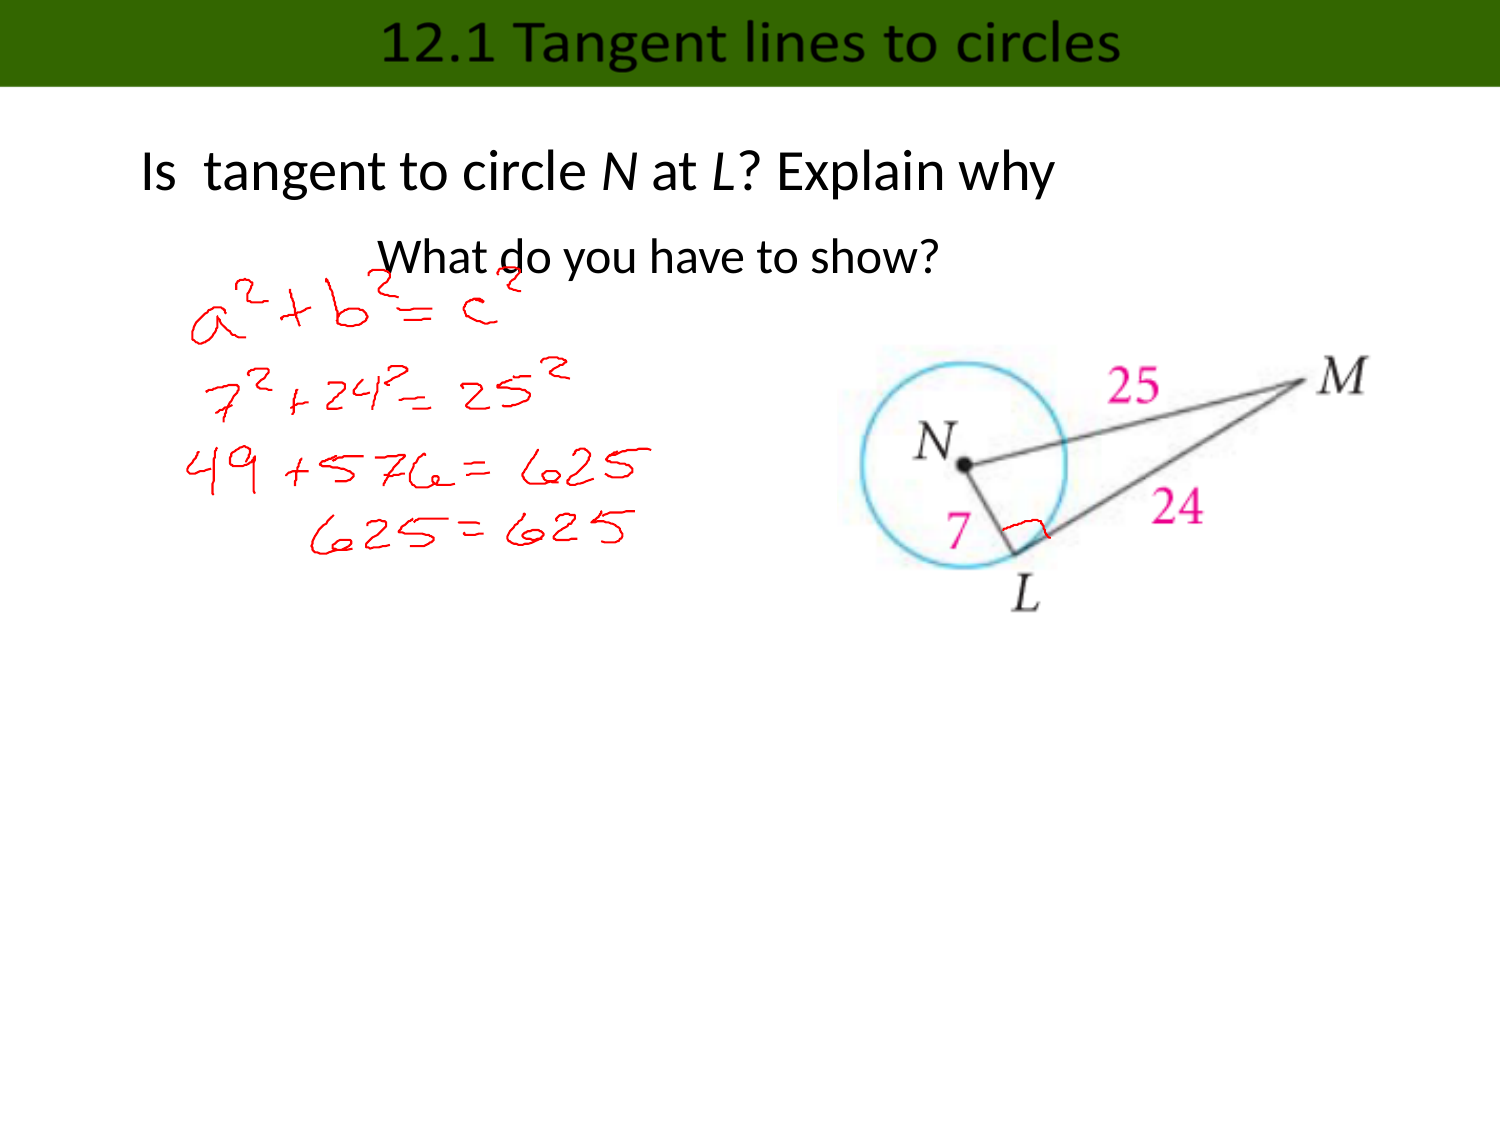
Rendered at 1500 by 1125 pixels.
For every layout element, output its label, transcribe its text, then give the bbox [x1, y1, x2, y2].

text_box [601, 510, 635, 517]
text_box [552, 513, 578, 541]
text_box [397, 517, 435, 547]
text_box [512, 375, 532, 379]
text_box [566, 447, 594, 486]
text_box [604, 454, 634, 479]
text_box [466, 471, 491, 476]
text_box [462, 297, 498, 325]
text_box [235, 278, 269, 304]
text_box [295, 315, 301, 327]
text_box [205, 384, 240, 411]
text_box [191, 306, 247, 345]
text_box [460, 382, 491, 410]
text_box [331, 455, 364, 462]
text_box [215, 404, 233, 414]
text_box [365, 519, 391, 550]
text_box [457, 521, 481, 525]
text_box [290, 401, 309, 409]
text_box [326, 381, 346, 410]
text_box [296, 457, 303, 470]
text_box [292, 388, 299, 405]
text_box [409, 452, 456, 489]
text_box [463, 461, 485, 465]
text_box [294, 474, 299, 487]
text_box [246, 367, 273, 391]
text_box [412, 406, 432, 410]
text_box [352, 378, 371, 396]
text_box [396, 307, 433, 311]
text_box [413, 517, 449, 523]
text_box [218, 409, 228, 423]
text_box [374, 454, 406, 487]
text_box [590, 510, 624, 544]
text_box [521, 449, 561, 485]
text_box [496, 379, 531, 408]
text_box [383, 472, 405, 477]
text_box [280, 306, 312, 321]
text_box [384, 365, 409, 386]
text_box [540, 356, 571, 380]
text_box [609, 447, 652, 457]
text_box [229, 445, 256, 494]
text_box [310, 514, 353, 555]
text_box [371, 376, 380, 410]
picture [0, 0, 1500, 114]
text_box [186, 451, 212, 475]
text_box [325, 277, 369, 327]
text_box [285, 470, 309, 477]
text_box [398, 396, 425, 401]
text_box [506, 513, 545, 546]
text_box [367, 269, 399, 299]
text_box [211, 446, 218, 496]
text_box [319, 455, 355, 483]
text_box [289, 288, 296, 313]
text_box [462, 531, 484, 536]
text_box What do you have to show? [362, 215, 963, 291]
text_box [496, 266, 522, 292]
picture [837, 337, 1390, 626]
